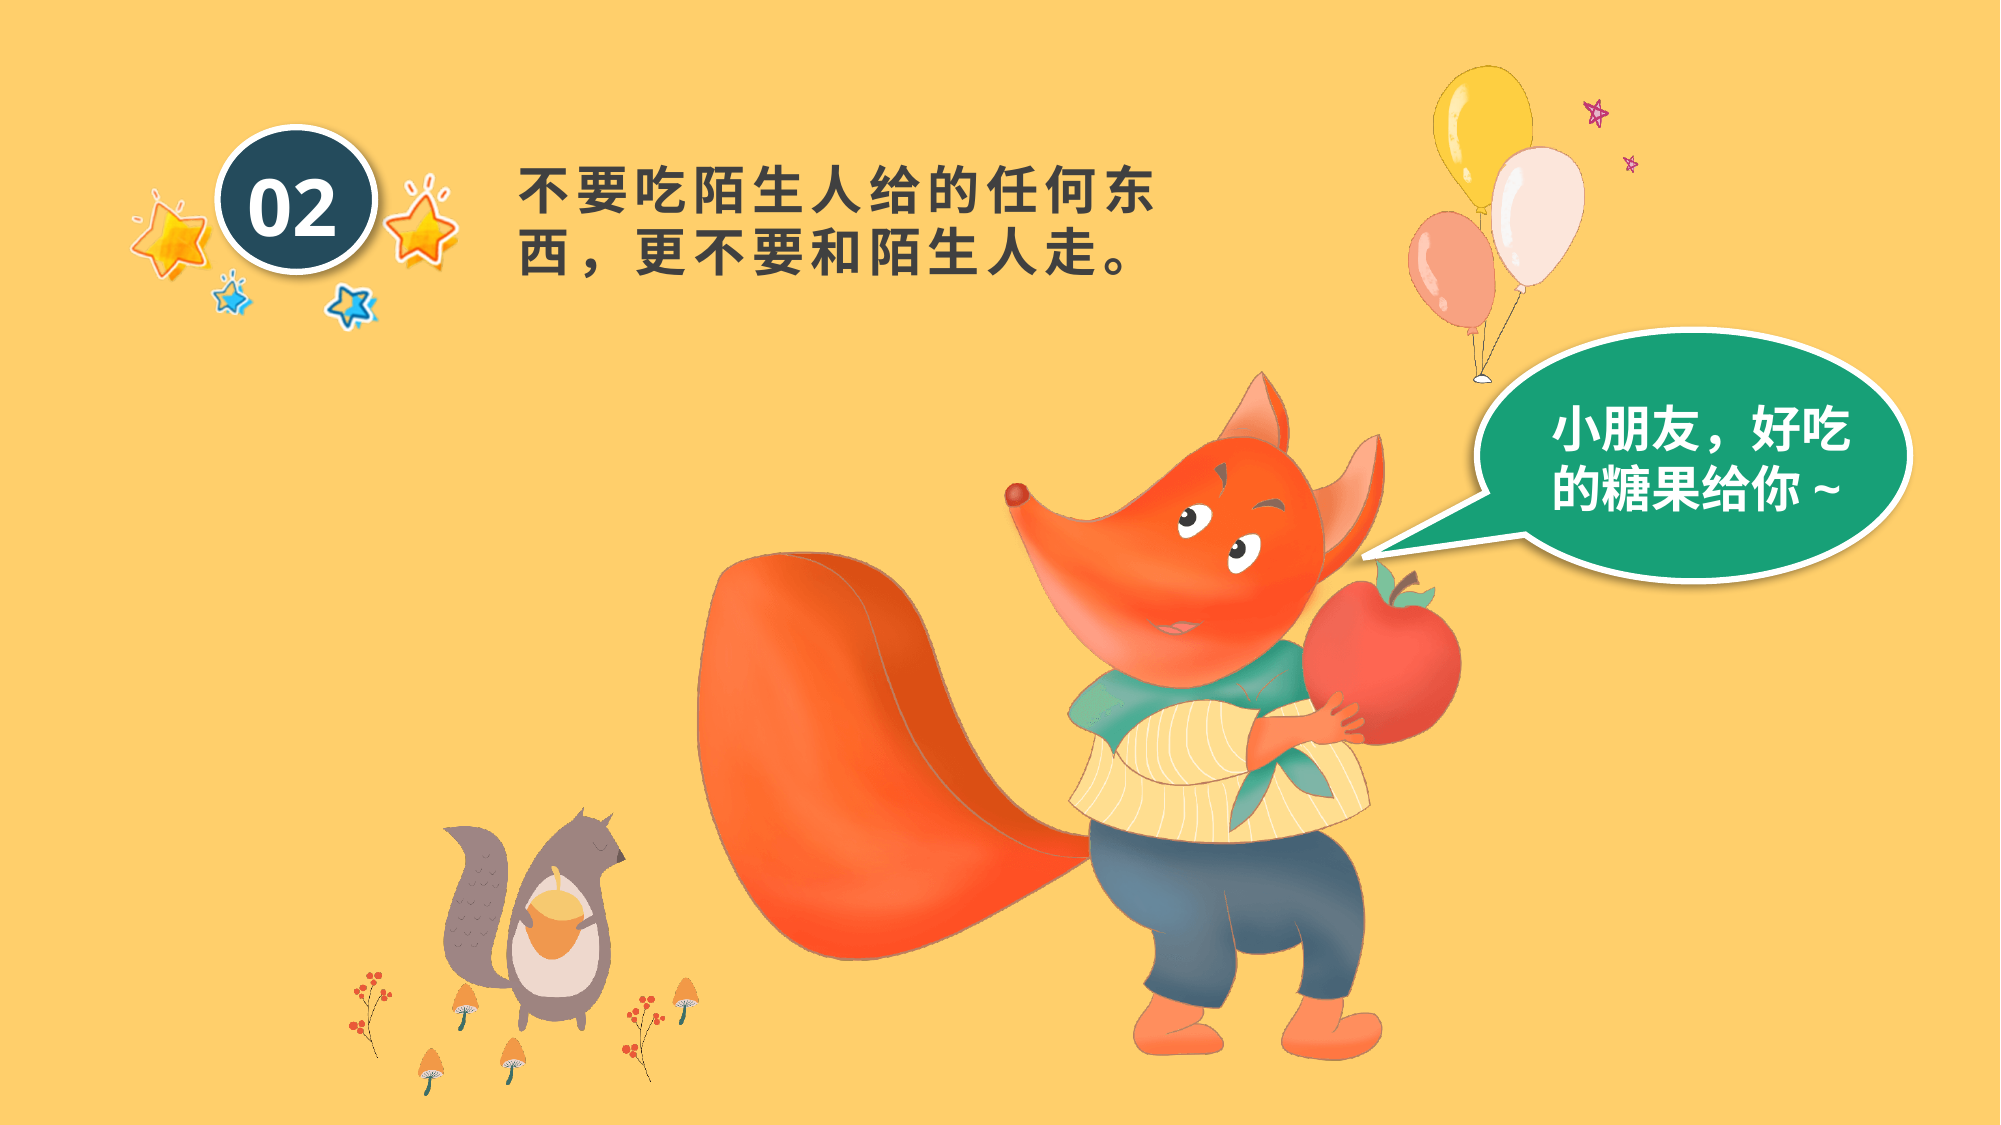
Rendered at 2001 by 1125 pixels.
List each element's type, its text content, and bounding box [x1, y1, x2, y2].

picture [121, 132, 466, 344]
text_box 02 [231, 149, 425, 154]
text_box [238, 126, 355, 149]
text_box 小朋友，好吃的糖果给你~ [1727, 389, 1877, 526]
text_box [1794, 342, 1912, 524]
text_box [1727, 526, 1875, 581]
picture [312, 13, 1794, 1125]
text_box 不要吃陌生人给的任何东 西，更不要和陌生人走。 [502, 149, 1173, 291]
